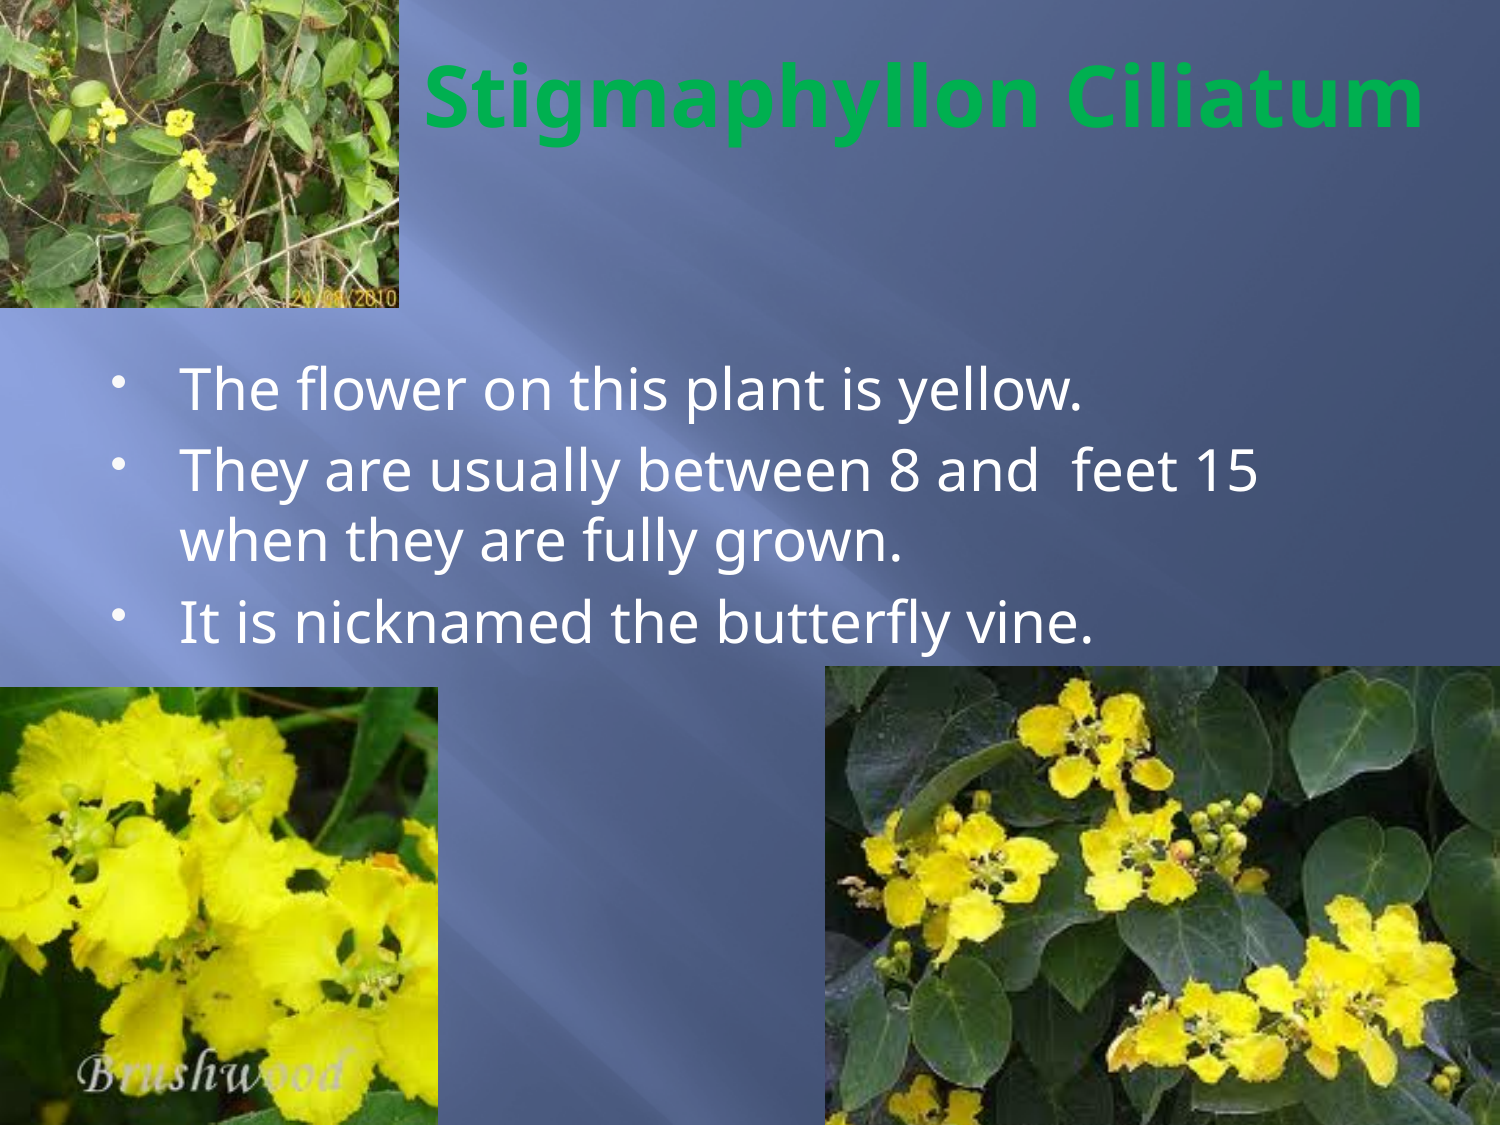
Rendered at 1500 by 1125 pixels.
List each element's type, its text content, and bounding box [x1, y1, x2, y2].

picture [824, 666, 1500, 1125]
picture [0, 0, 399, 308]
title Stigmaphyllon Ciliatum [399, 0, 1500, 188]
picture [0, 687, 438, 1125]
list The flower on this plant is yellow. They are usually between 8 and feet 15 when they are fully grown. It is nicknamed the butterfly vine. [75, 262, 1425, 1035]
